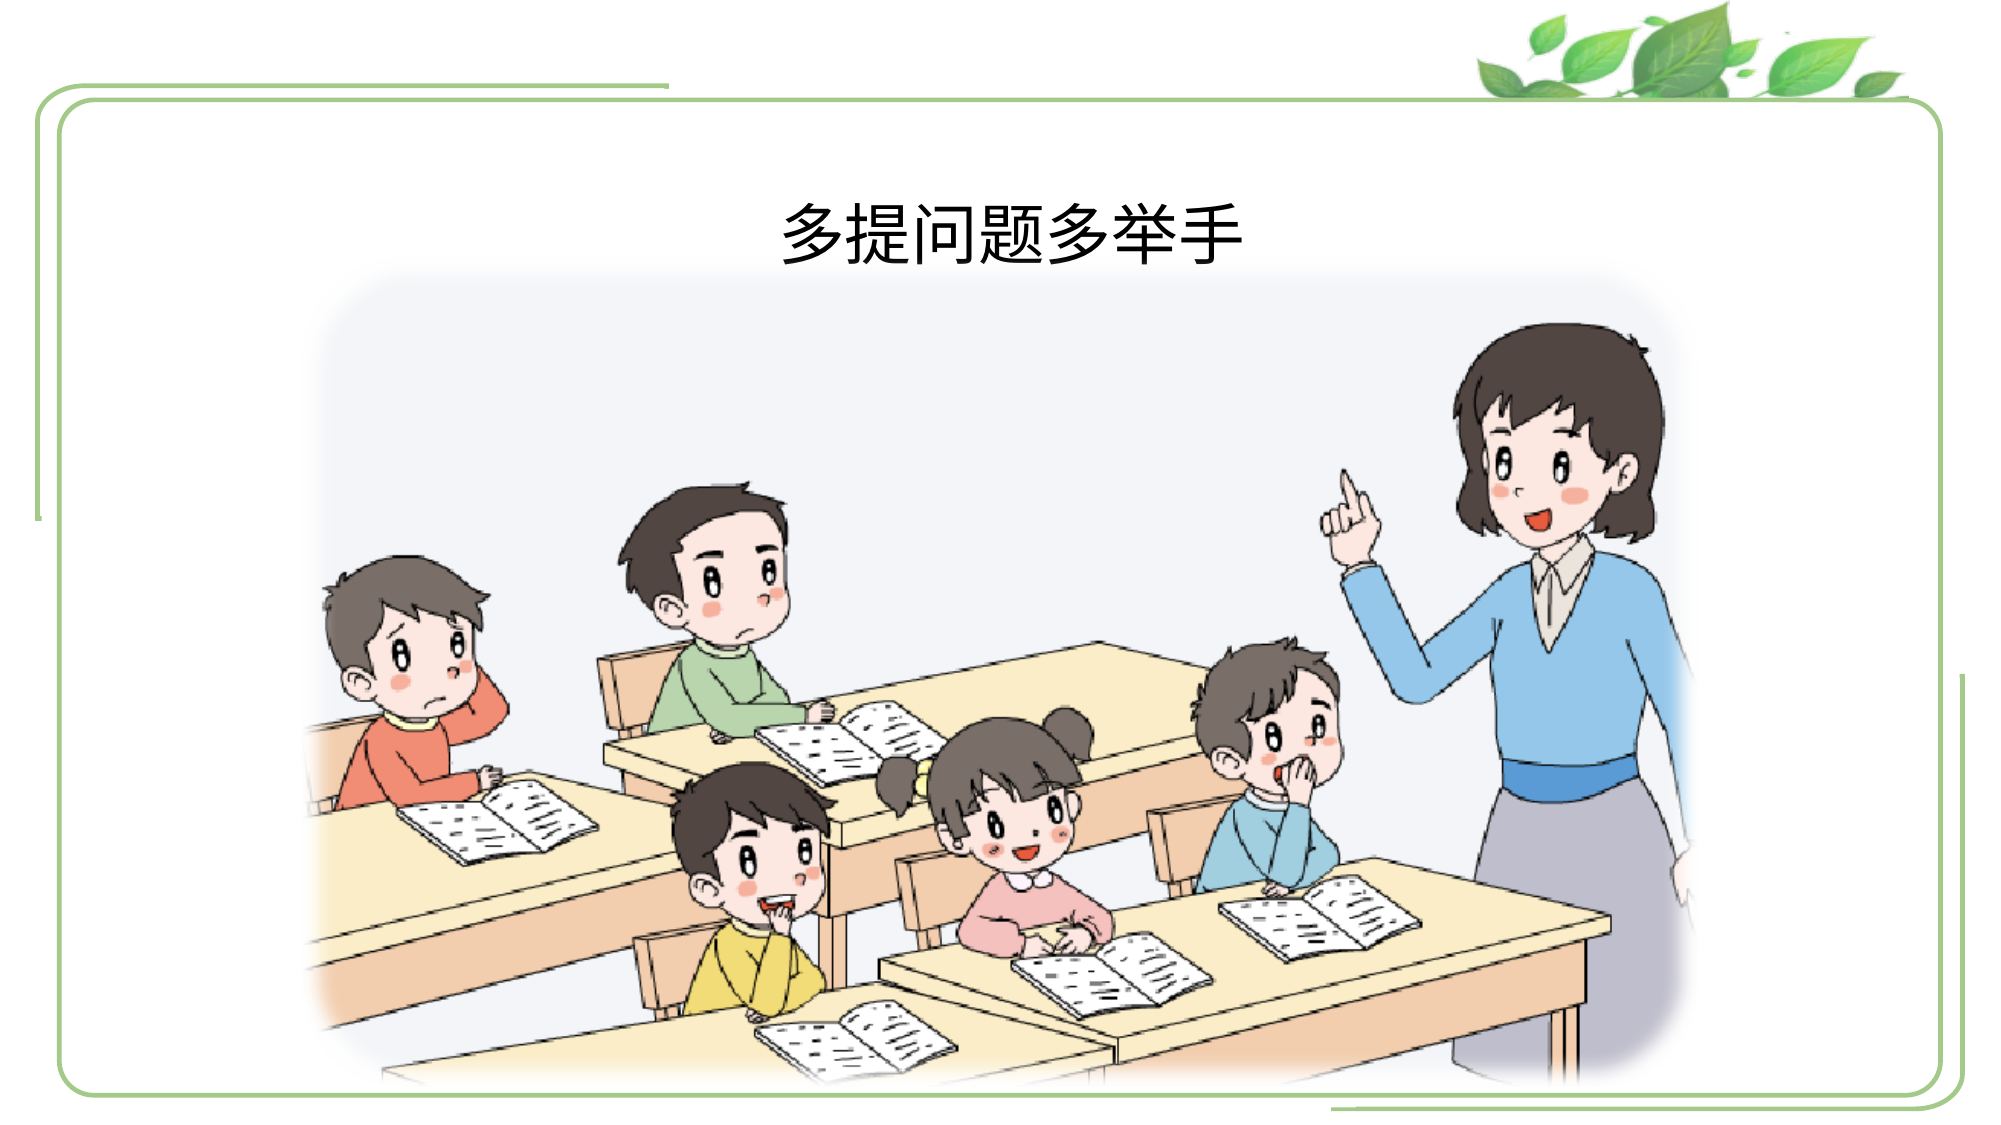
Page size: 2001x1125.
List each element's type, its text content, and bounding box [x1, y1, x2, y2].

text_box 多提问题多举手 [373, 185, 1650, 257]
picture [301, 257, 1699, 1090]
